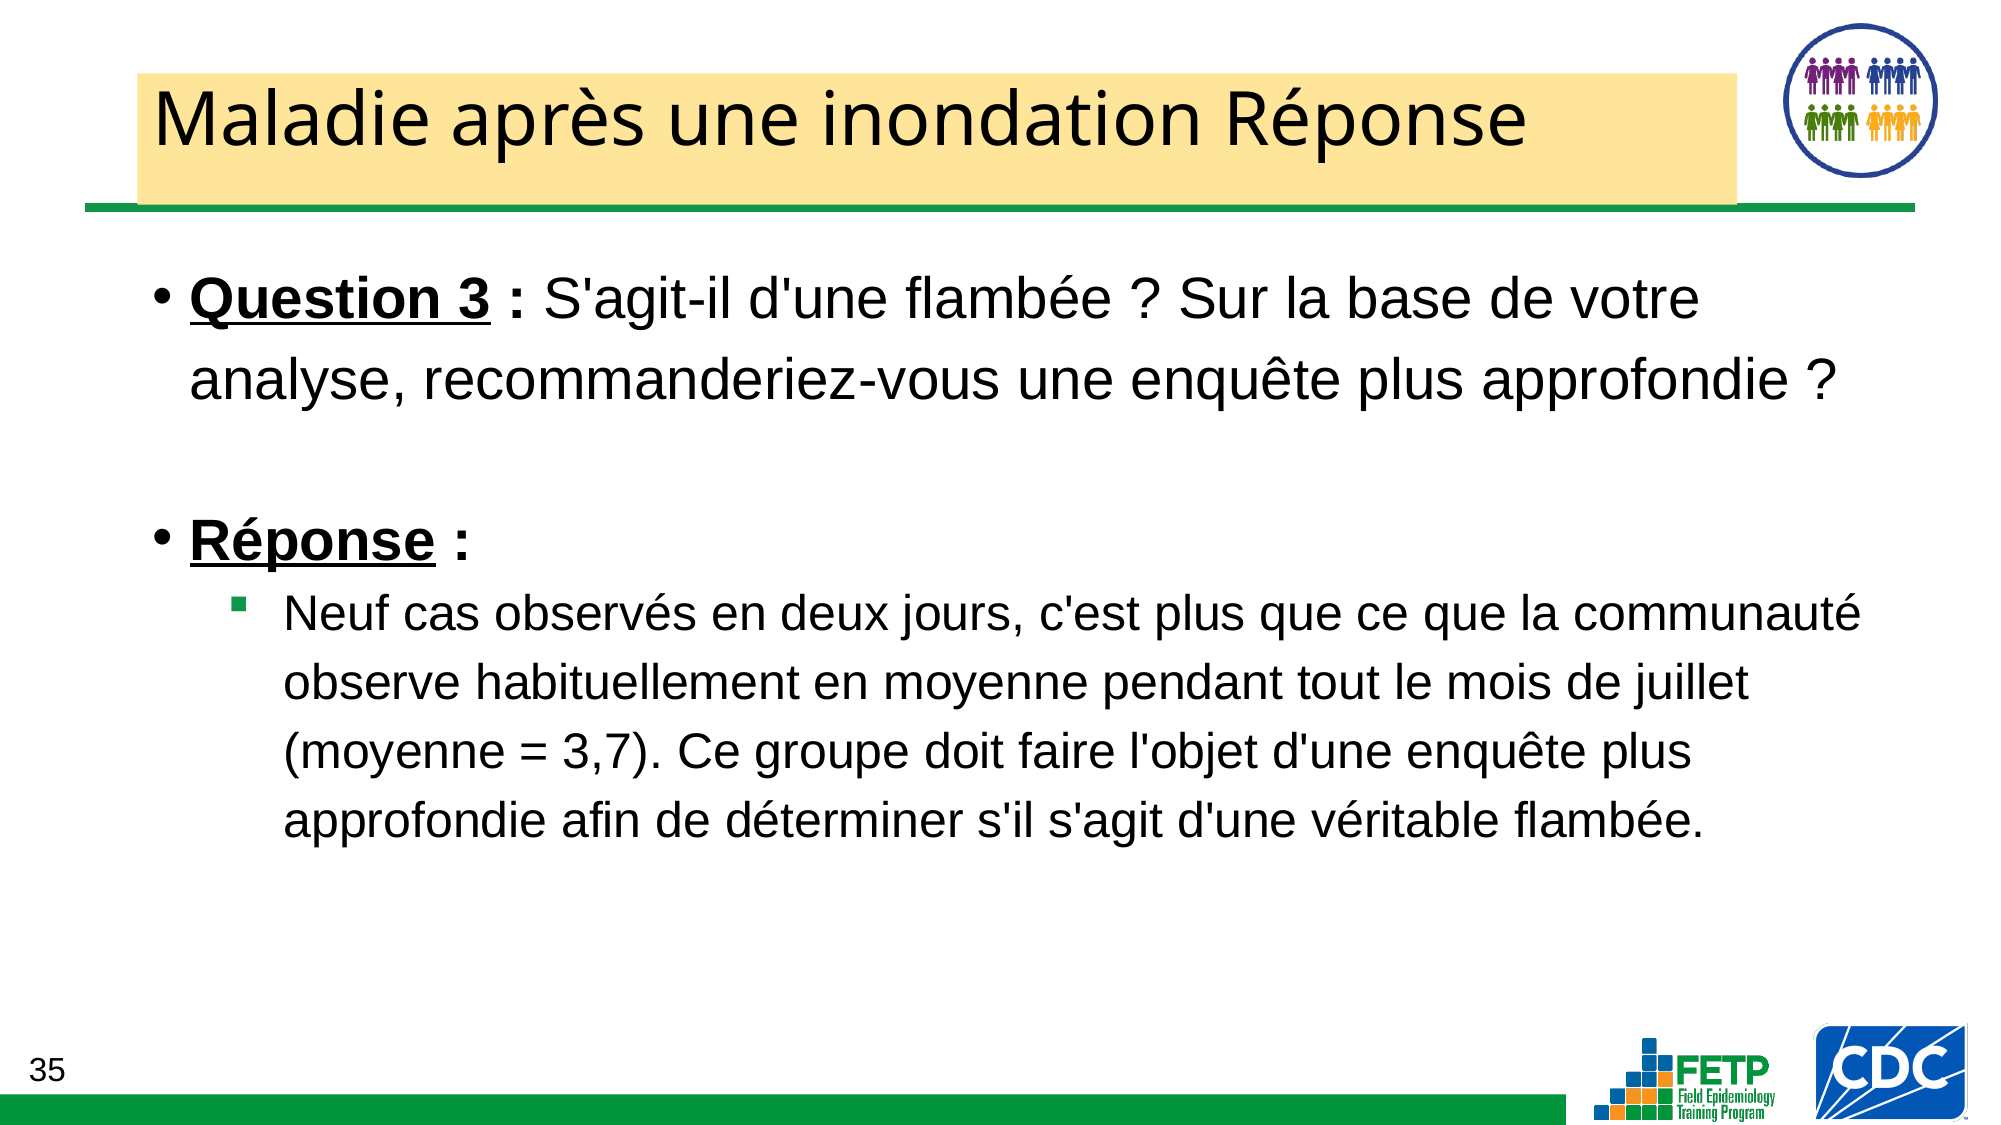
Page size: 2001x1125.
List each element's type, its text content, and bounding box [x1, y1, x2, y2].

title Maladie après une inondation Réponse [137, 73, 1738, 205]
list Question 3 : S'agit-il d'une flambée ? Sur la base de votre analyse, recommanderiez-vous une enquête plus approfondie ? Réponse : Neuf cas observés en deux jours, c'est plus que ce que la communauté observe habituellement en moyenne pendant tout le mois de juillet (moyenne = 3,7). Ce groupe doit faire l'objet d'une enquête plus approfondie afin de déterminer s'il s'agit d'une véritable flambée. [137, 242, 1908, 1004]
picture [1594, 1038, 1775, 1122]
picture [1813, 1023, 1968, 1122]
picture [1783, 23, 1938, 178]
